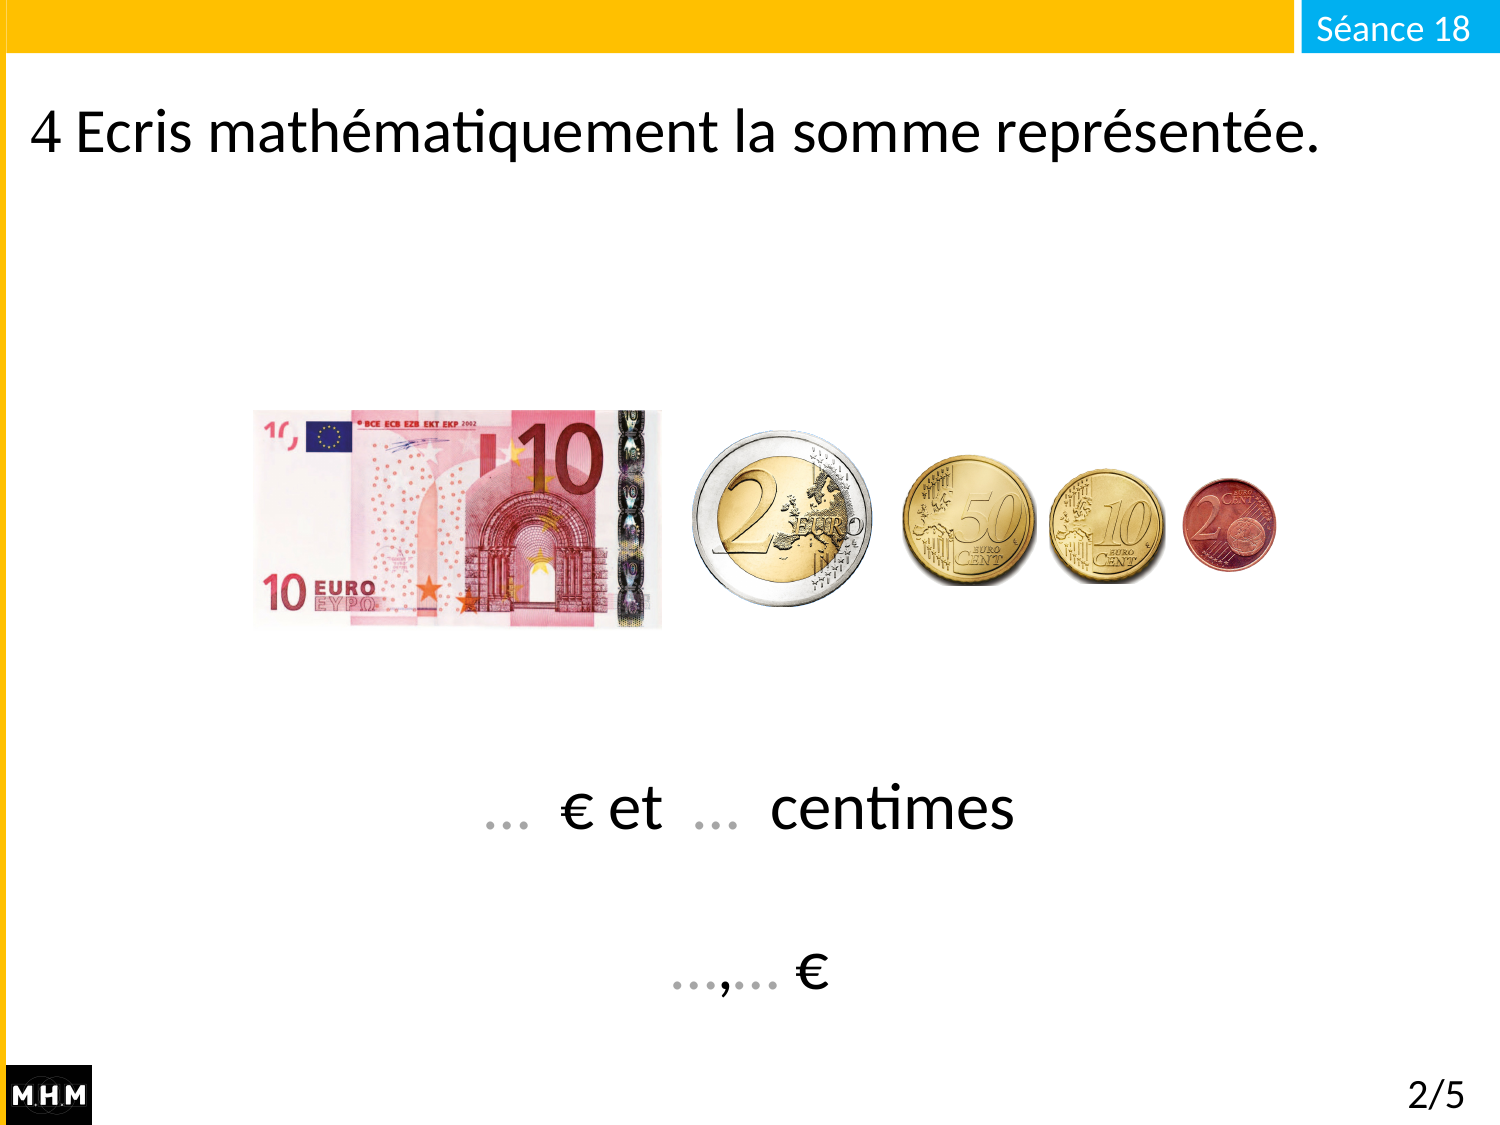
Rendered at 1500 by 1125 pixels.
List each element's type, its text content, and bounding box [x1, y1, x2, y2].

picture [6, 1065, 92, 1125]
text_box … € et … centimes …,… € [392, 675, 1108, 1011]
picture [691, 430, 873, 607]
list 2/5 [1373, 1064, 1500, 1125]
picture [253, 410, 662, 631]
picture [902, 453, 1037, 586]
picture [1181, 476, 1278, 573]
picture [1049, 468, 1166, 584]
title  Ecris mathématiquement la somme représentée. [14, 60, 1391, 205]
